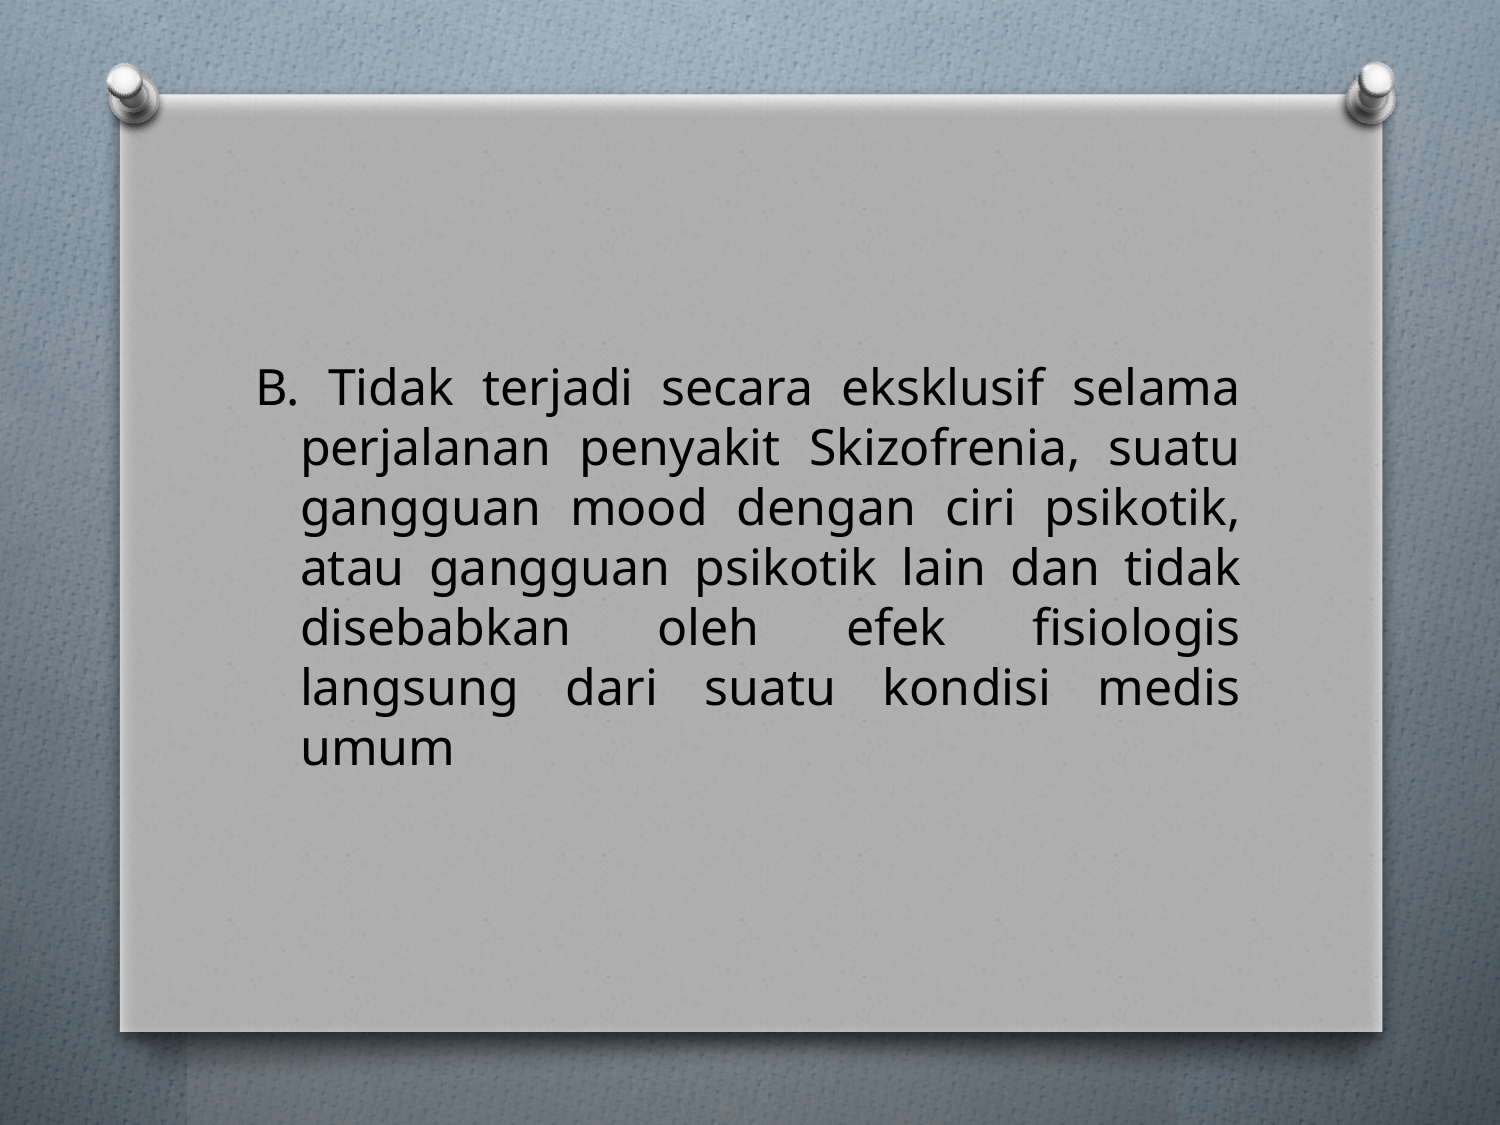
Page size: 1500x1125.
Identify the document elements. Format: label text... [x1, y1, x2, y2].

picture [75, 29, 198, 153]
list B. Tidak terjadi secara eksklusif selama perjalanan penyakit Skizofrenia, suatu gangguan mood dengan ciri psikotik, atau gangguan psikotik lain dan tidak disebabkan oleh efek fisiologis langsung dari suatu kondisi medis umum [240, 347, 1257, 939]
picture [1317, 35, 1439, 156]
